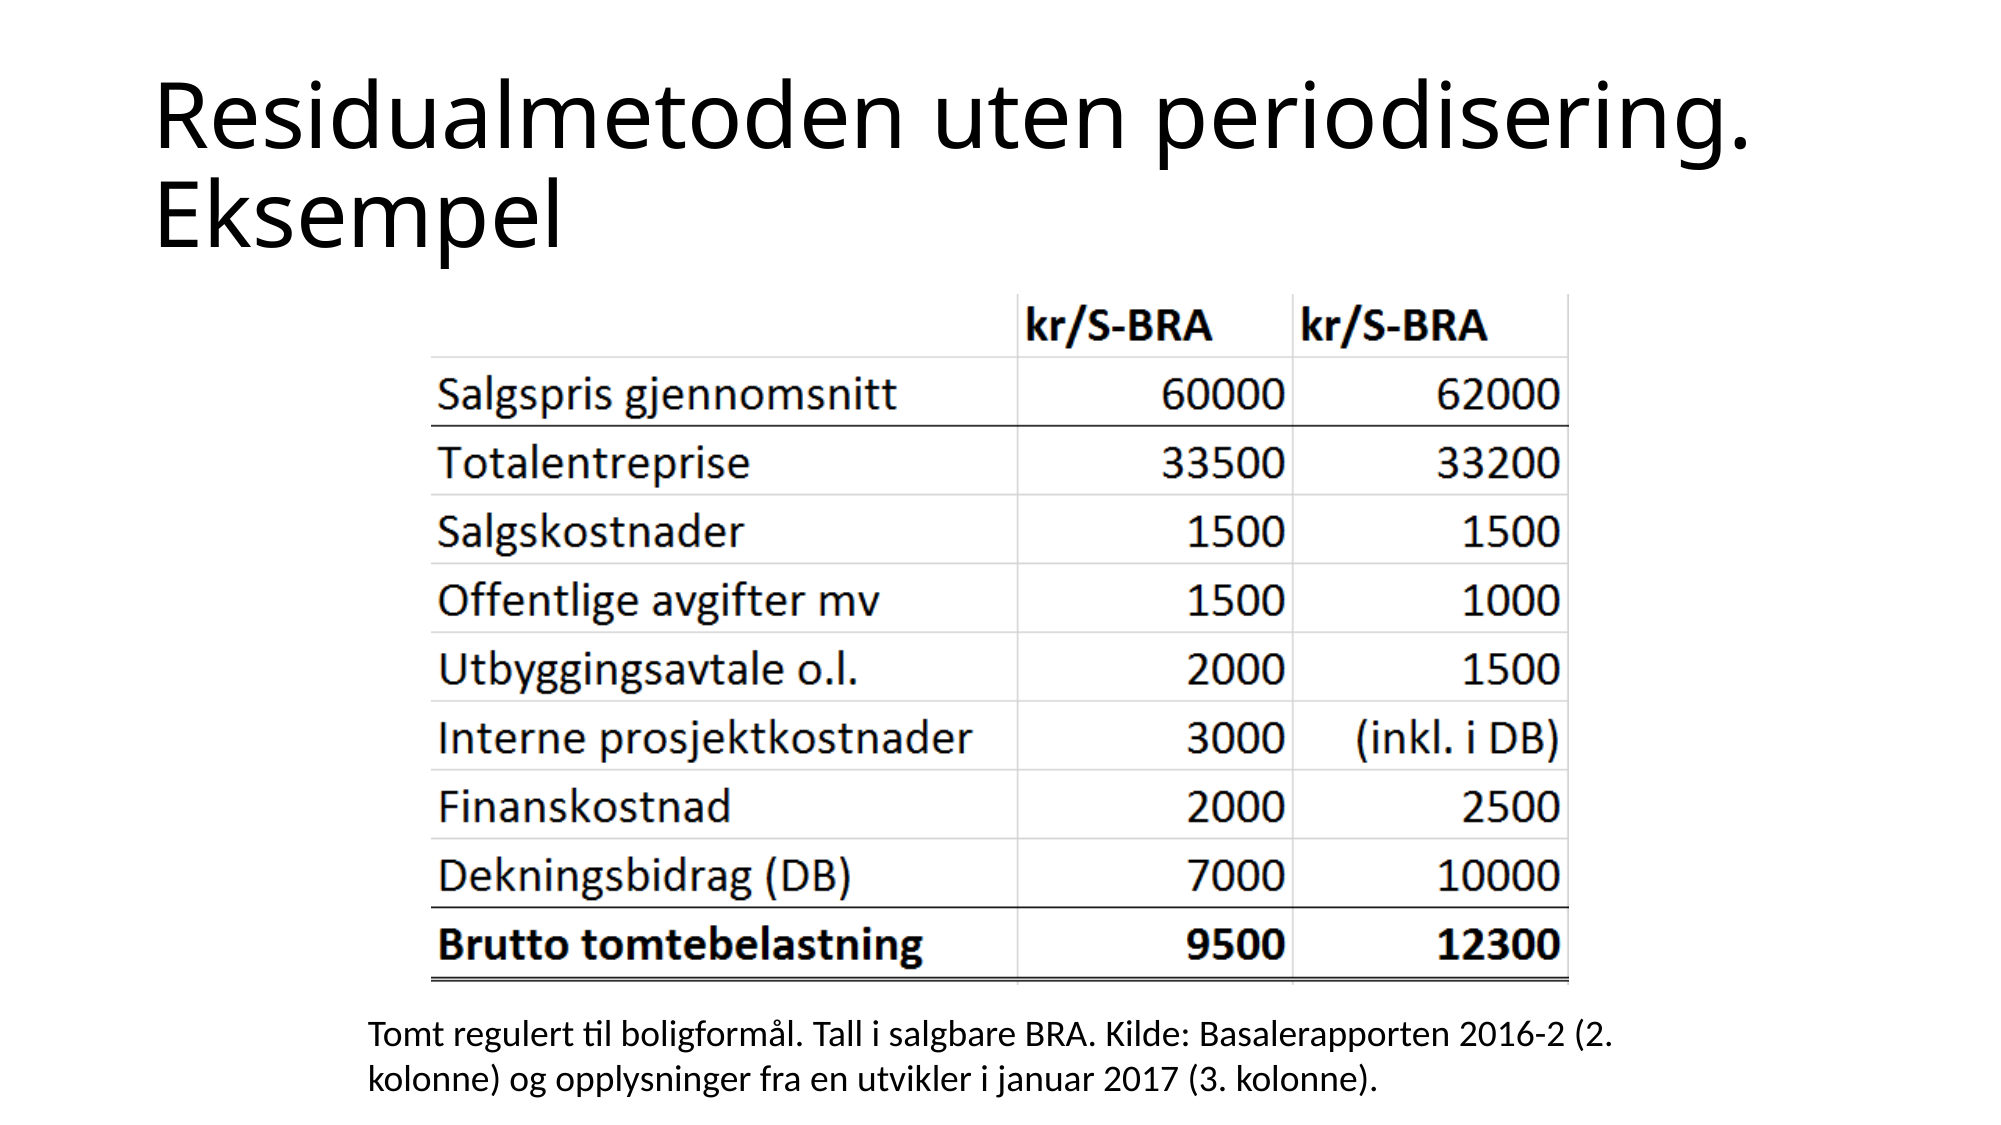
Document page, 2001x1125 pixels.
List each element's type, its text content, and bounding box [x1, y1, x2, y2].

title Residualmetoden uten periodisering. Eksempel [137, 59, 1863, 278]
text_box Tomt regulert til boligformål. Tall i salgbare BRA. Kilde: Basalerapporten 2016-2 (2. kolonne) og opplysninger fra en utvikler i januar 2017 (3. kolonne). [353, 1001, 1647, 1107]
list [431, 294, 1569, 985]
